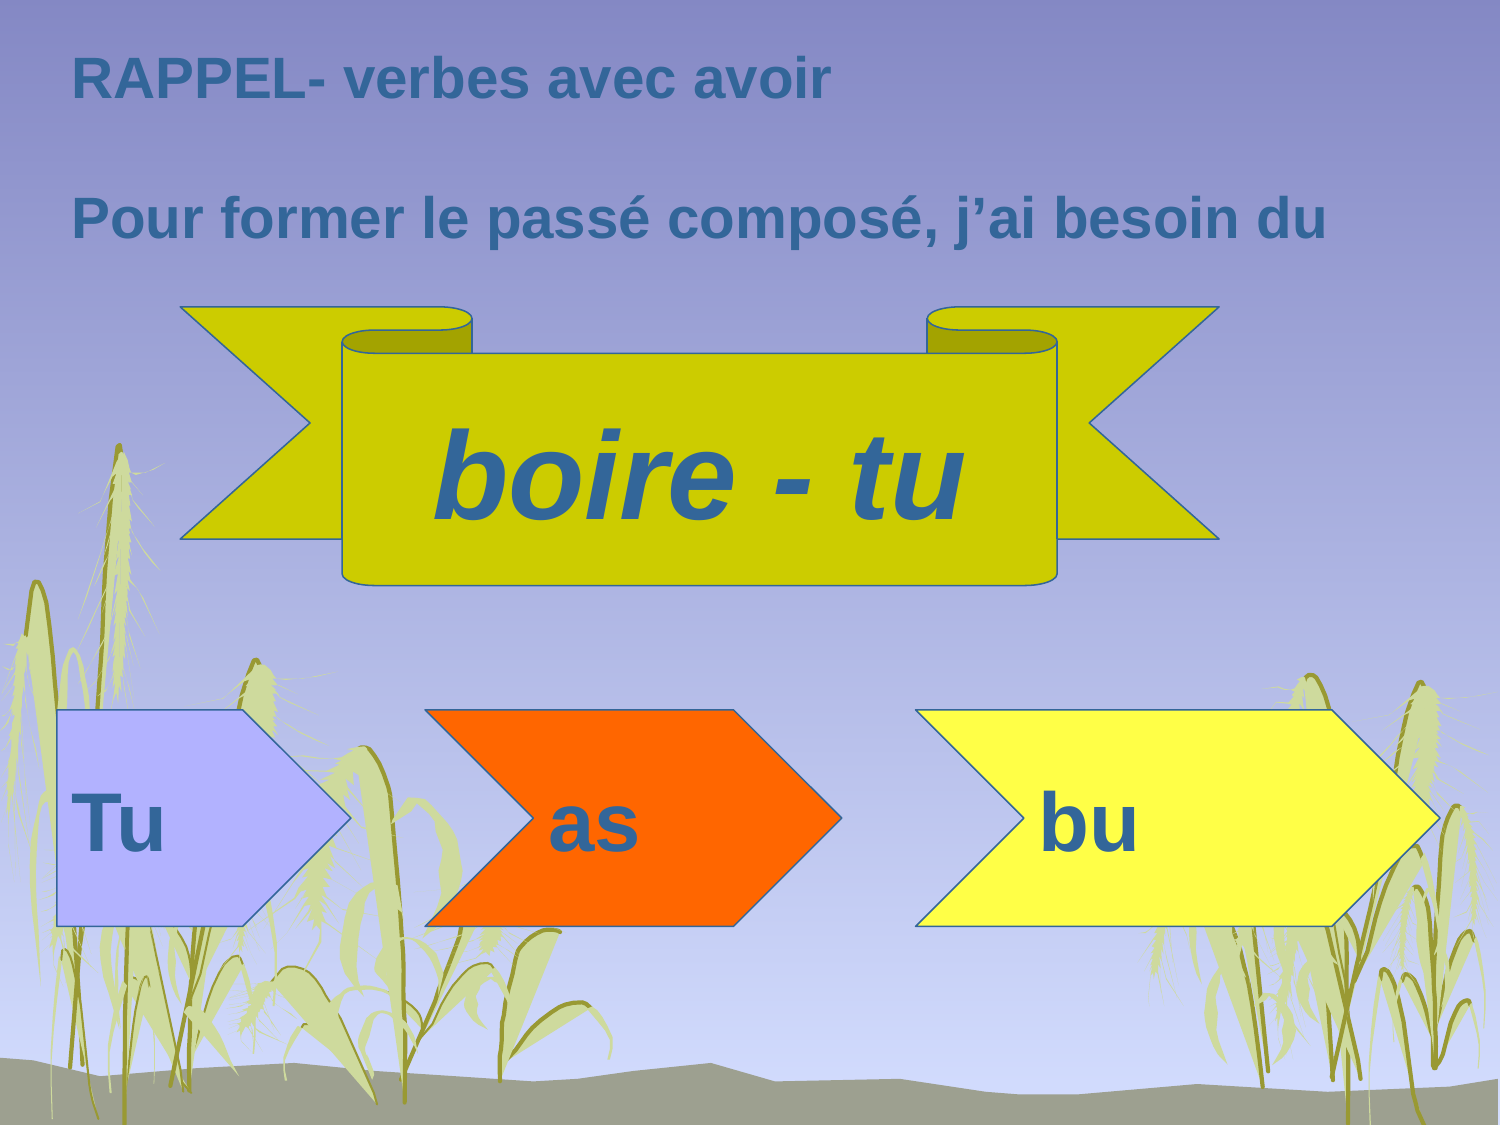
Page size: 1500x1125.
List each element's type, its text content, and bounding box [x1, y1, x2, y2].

text_box bu [915, 709, 1441, 927]
text_box Tu [56, 709, 351, 927]
text_box boire - tu [180, 306, 1220, 586]
text_box RAPPEL- verbes avec avoir Pour former le passé composé, j’ai besoin du [56, 33, 1441, 328]
text_box as [425, 709, 842, 927]
